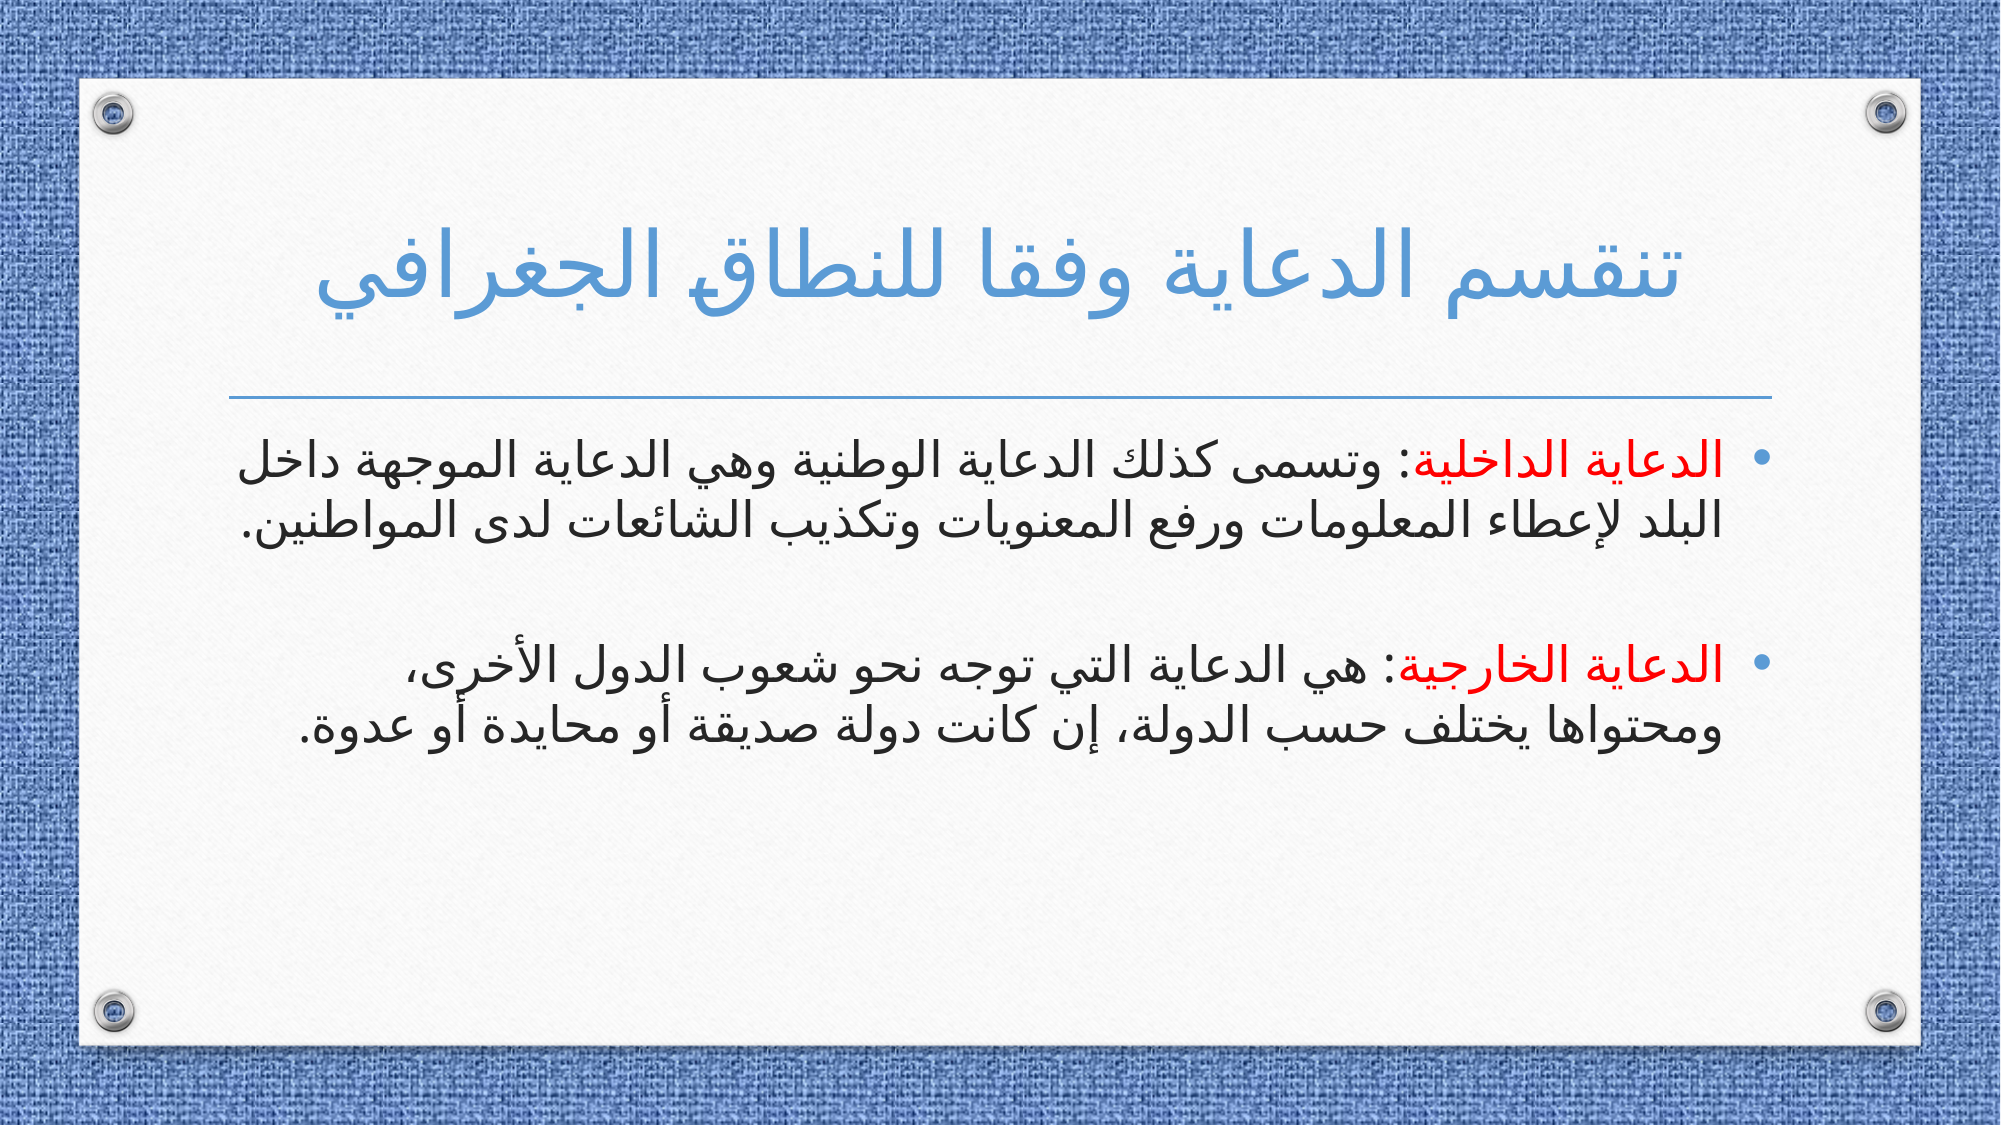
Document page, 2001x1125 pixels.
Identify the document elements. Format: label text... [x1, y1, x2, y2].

picture [0, 0, 2001, 1125]
list الدعاية الداخلية: وتسمى كذلك الدعاية الوطنية وهي الدعاية الموجهة داخل البلد لإعطاء المعلومات ورفع المعنويات وتكذيب الشائعات لدى المواطنين. الدعاية الخارجية: هي الدعاية التي توجه نحو شعوب الدول الأخرى، ومحتواها يختلف حسب الدولة، إن كانت دولة صديقة أو محايدة أو عدوة. [212, 419, 1788, 964]
title تنقسم الدعاية وفقا للنطاق الجغرافي [212, 161, 1788, 375]
